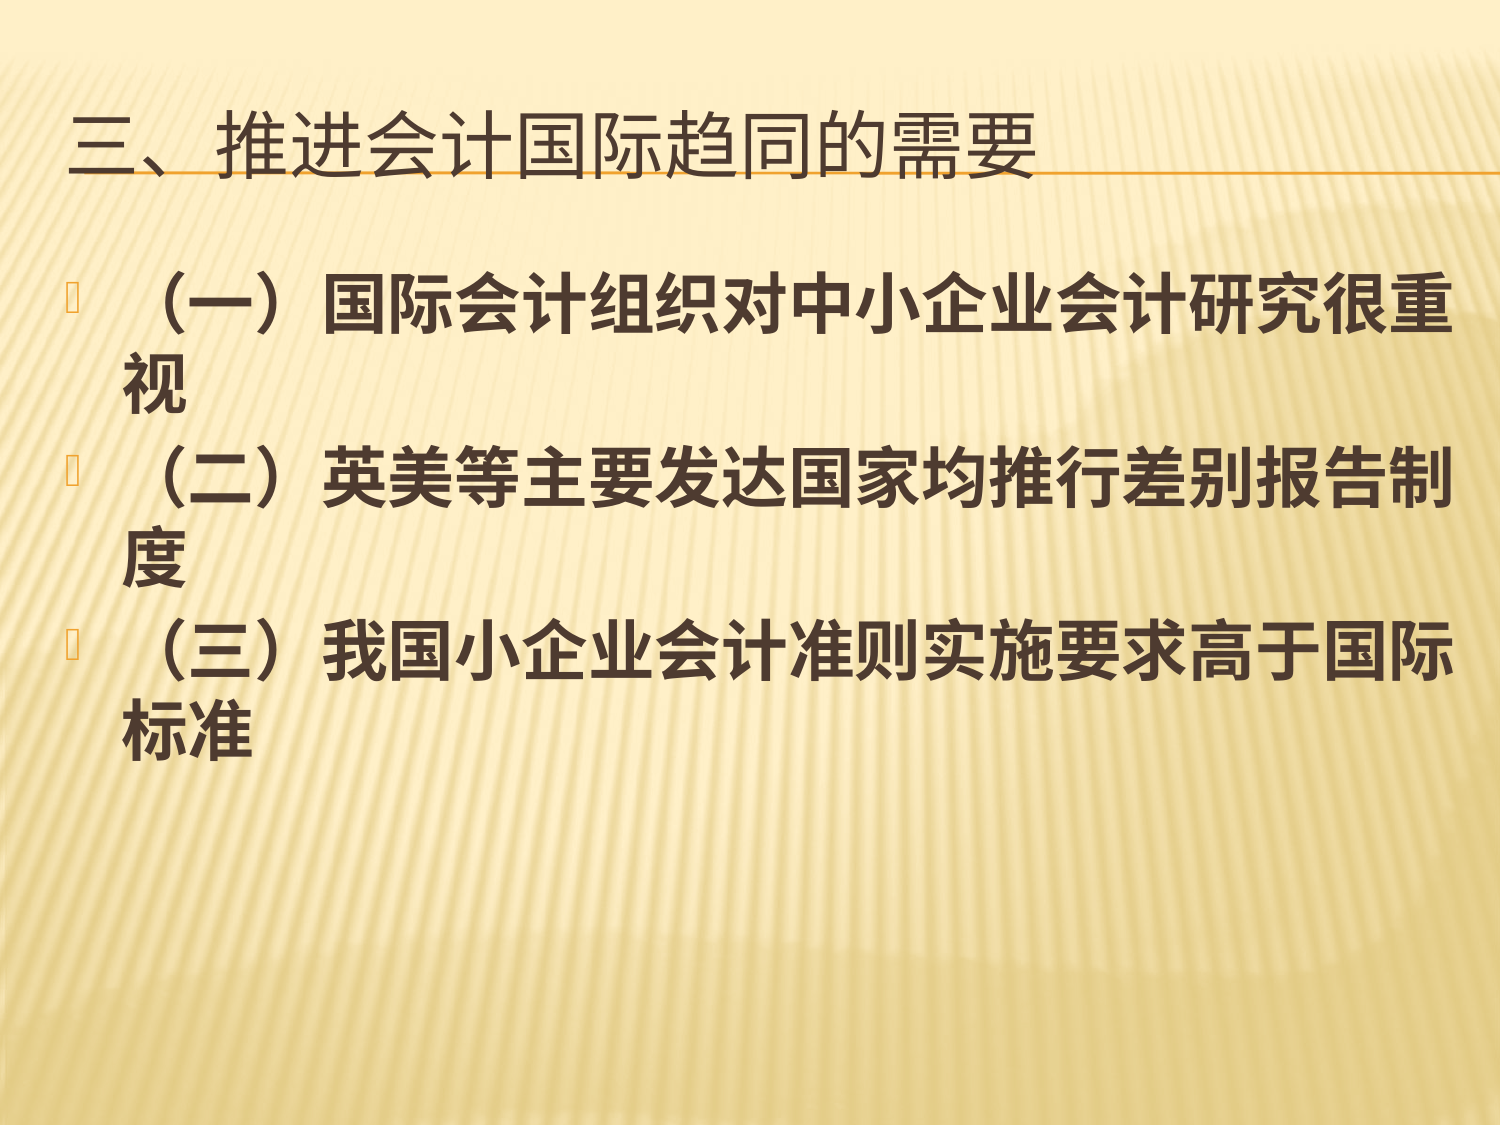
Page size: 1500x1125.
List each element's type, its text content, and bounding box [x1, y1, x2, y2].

list （一）国际会计组织对中小企业会计研究很重视 （二）英美等主要发达国家均推行差别报告制度 （三）我国小企业会计准则实施要求高于国际标准 [50, 254, 1475, 998]
title 三、推进会计国际趋同的需要 [50, 75, 1475, 213]
